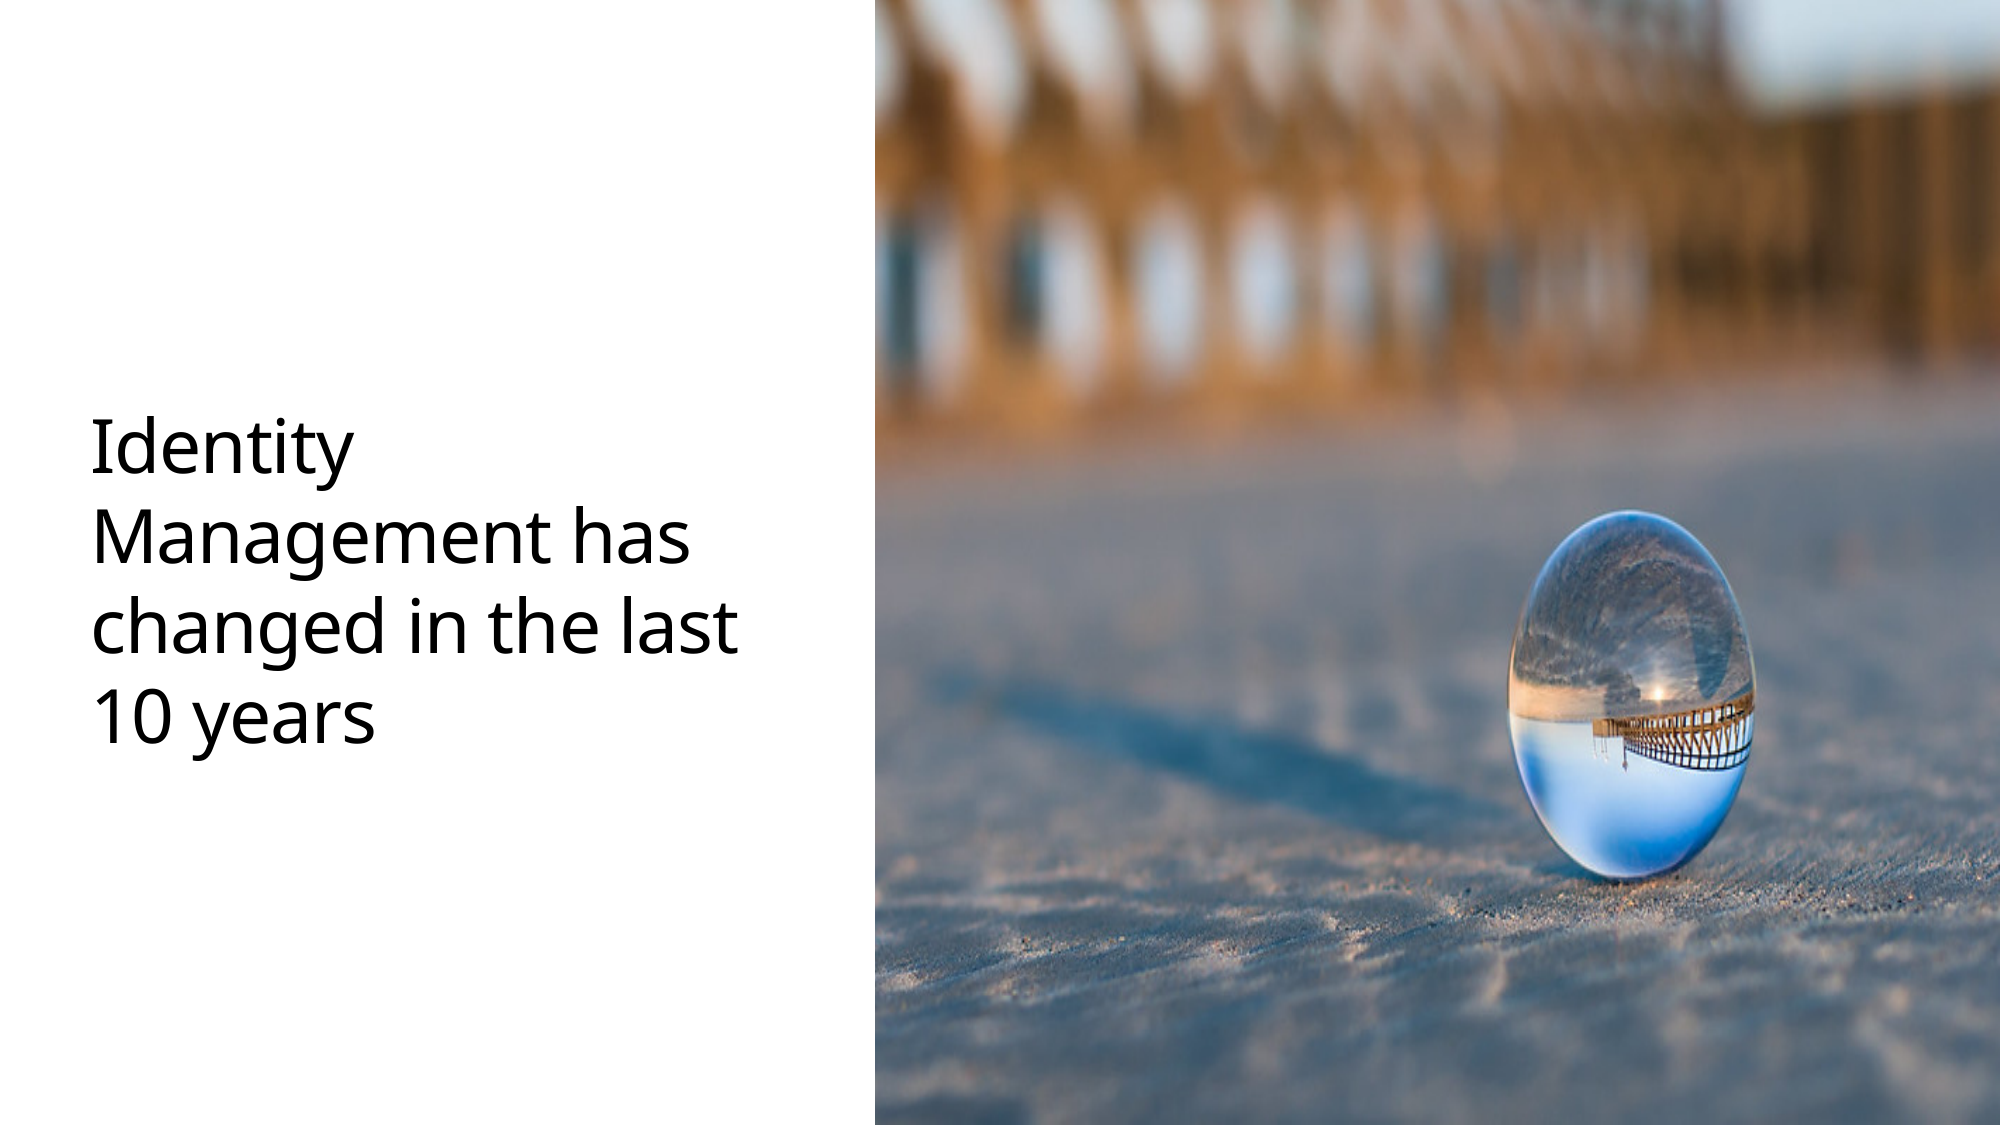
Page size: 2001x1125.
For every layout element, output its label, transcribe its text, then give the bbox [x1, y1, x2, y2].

title Identity Management has changed in the last 10 years [90, 394, 773, 759]
picture [874, 0, 2000, 1125]
